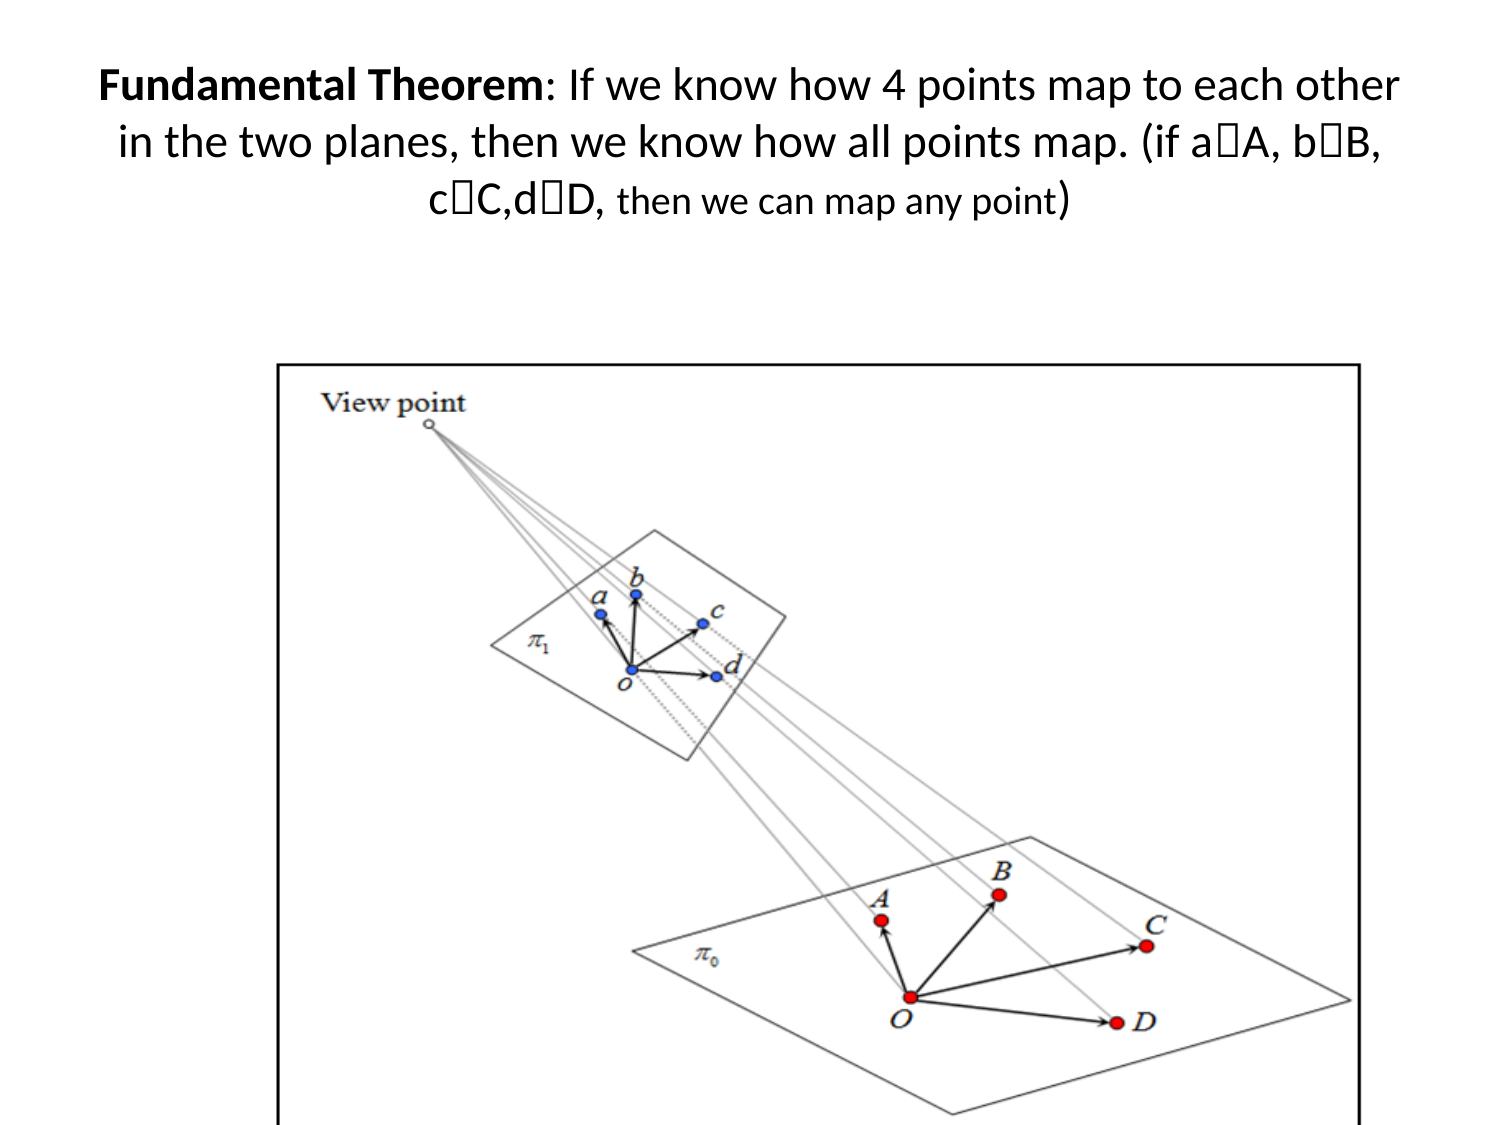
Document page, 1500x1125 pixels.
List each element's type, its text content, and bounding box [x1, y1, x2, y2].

title Fundamental Theorem: If we know how 4 points map to each other in the two planes, then we know how all points map. (if aA, bB, cC,dD, then we can map any point) [75, 45, 1425, 233]
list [274, 362, 1363, 1125]
